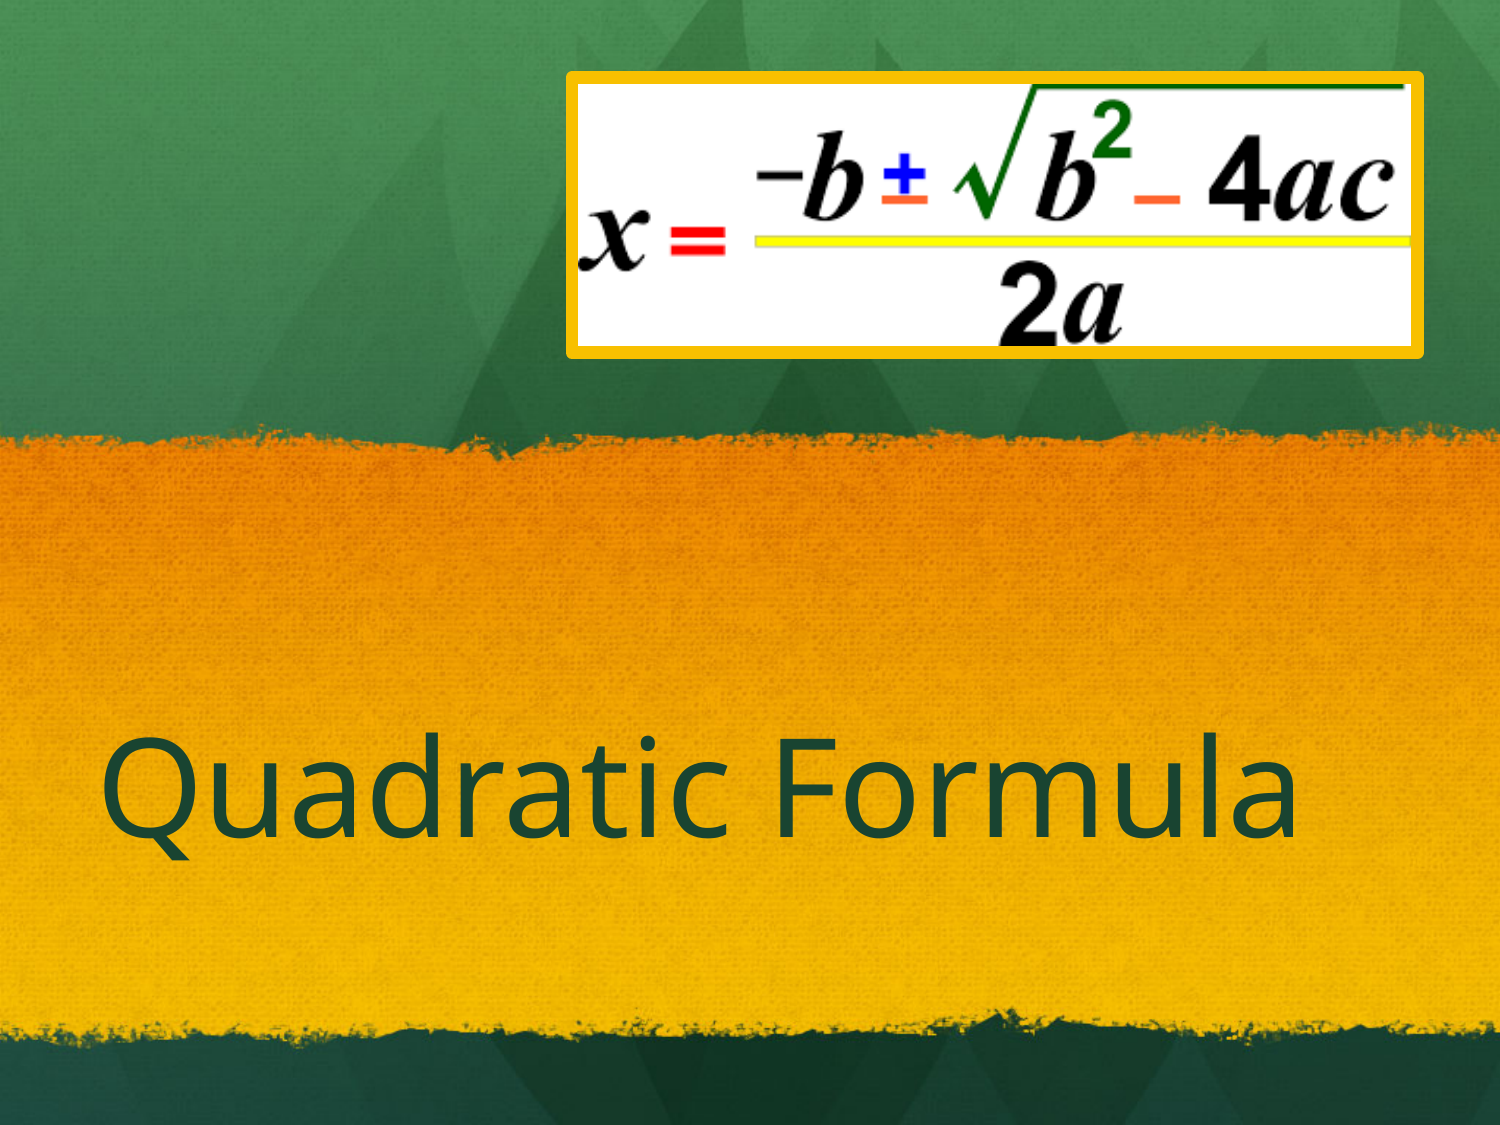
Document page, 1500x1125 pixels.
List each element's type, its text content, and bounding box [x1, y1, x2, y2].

title Quadratic Formula [81, 610, 1500, 873]
picture [0, 0, 1500, 1125]
